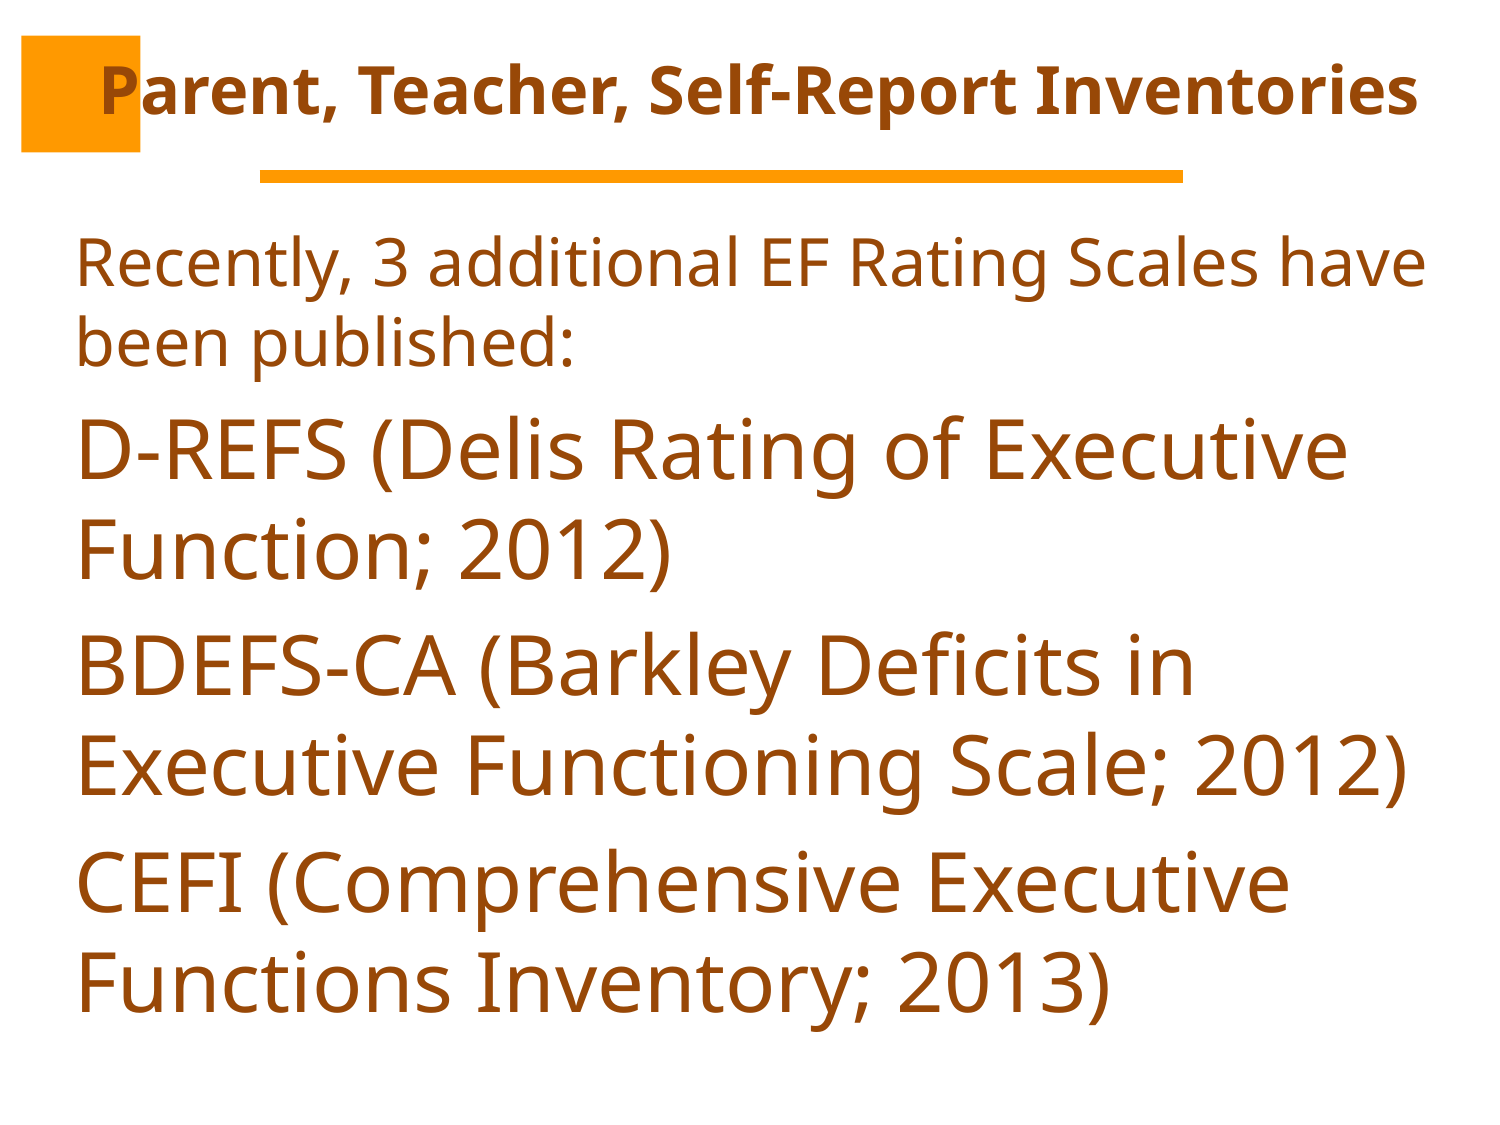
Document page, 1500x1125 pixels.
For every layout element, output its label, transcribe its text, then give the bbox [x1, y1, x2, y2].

title Parent, Teacher, Self-Report Inventories [83, 8, 1500, 167]
list Recently, 3 additional EF Rating Scales have been published: D-REFS (Delis Rating of Executive Function; 2012) BDEFS-CA (Barkley Deficits in Executive Functioning Scale; 2012) CEFI (Comprehensive Executive Functions Inventory; 2013) [59, 211, 1500, 1036]
text_box [19, 34, 83, 154]
